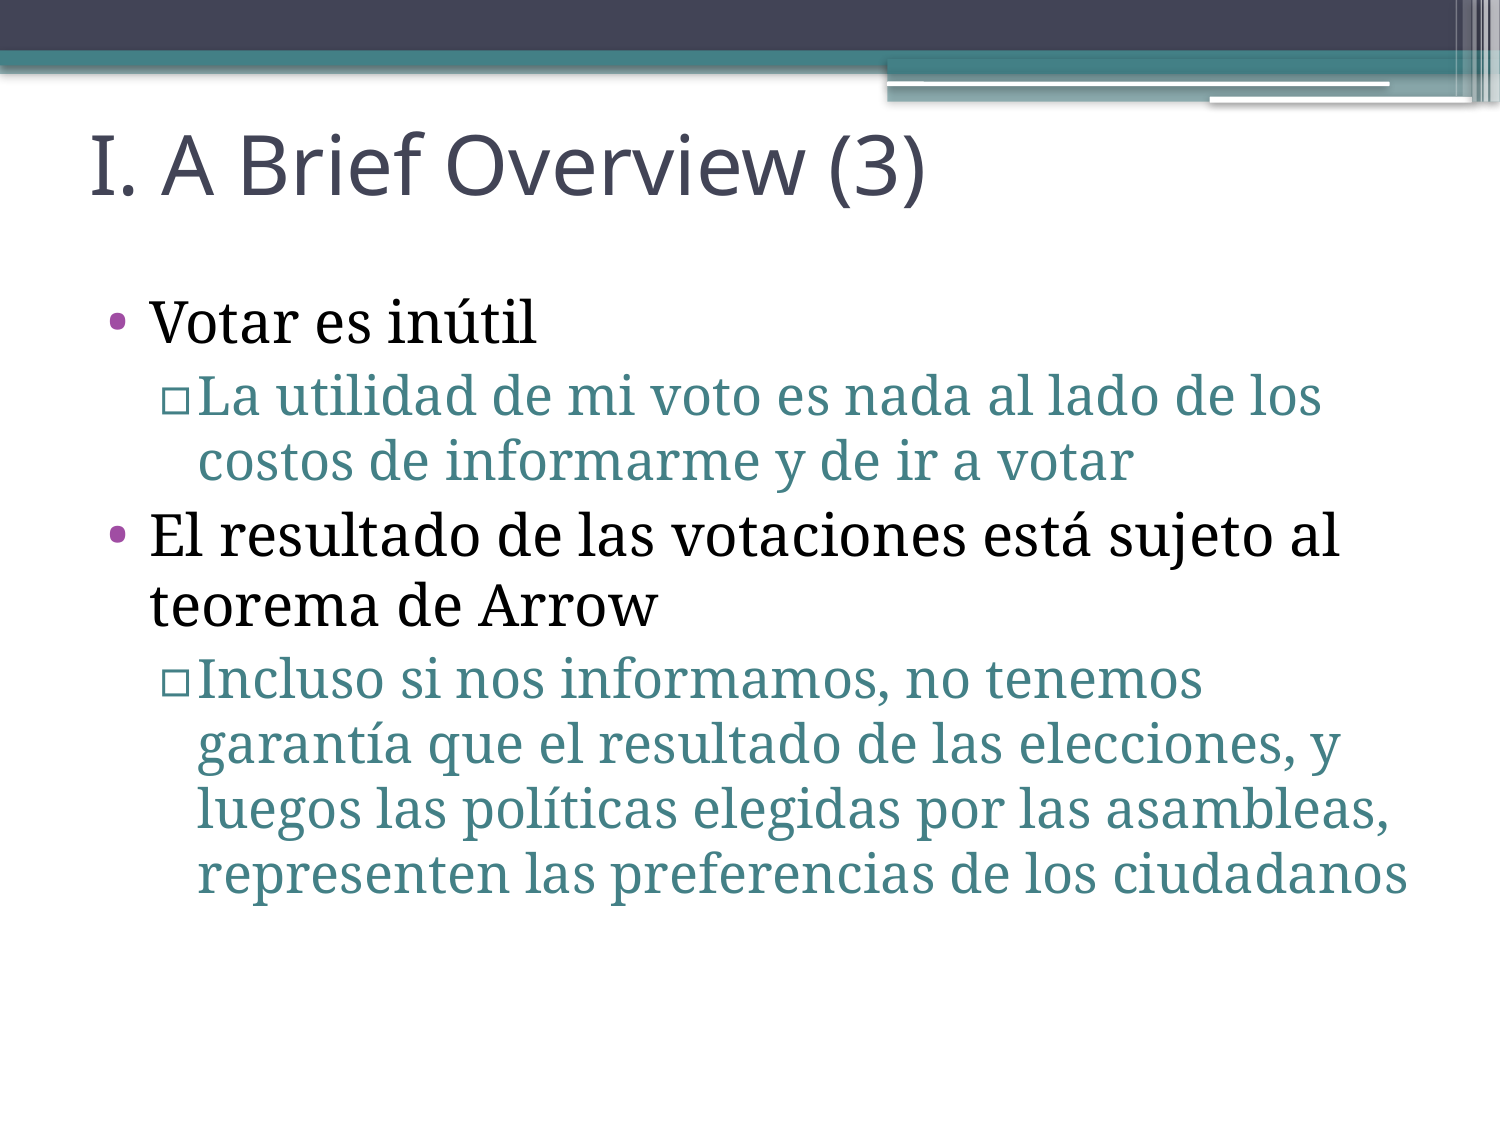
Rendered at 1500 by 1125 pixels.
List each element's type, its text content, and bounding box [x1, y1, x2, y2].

title I. A Brief Overview (3) [75, 75, 1425, 250]
list Votar es inútil La utilidad de mi voto es nada al lado de los costos de informarme y de ir a votar El resultado de las votaciones está sujeto al teorema de Arrow Incluso si nos informamos, no tenemos garantía que el resultado de las elecciones, y luegos las políticas elegidas por las asambleas, representen las preferencias de los ciudadanos [75, 277, 1425, 988]
